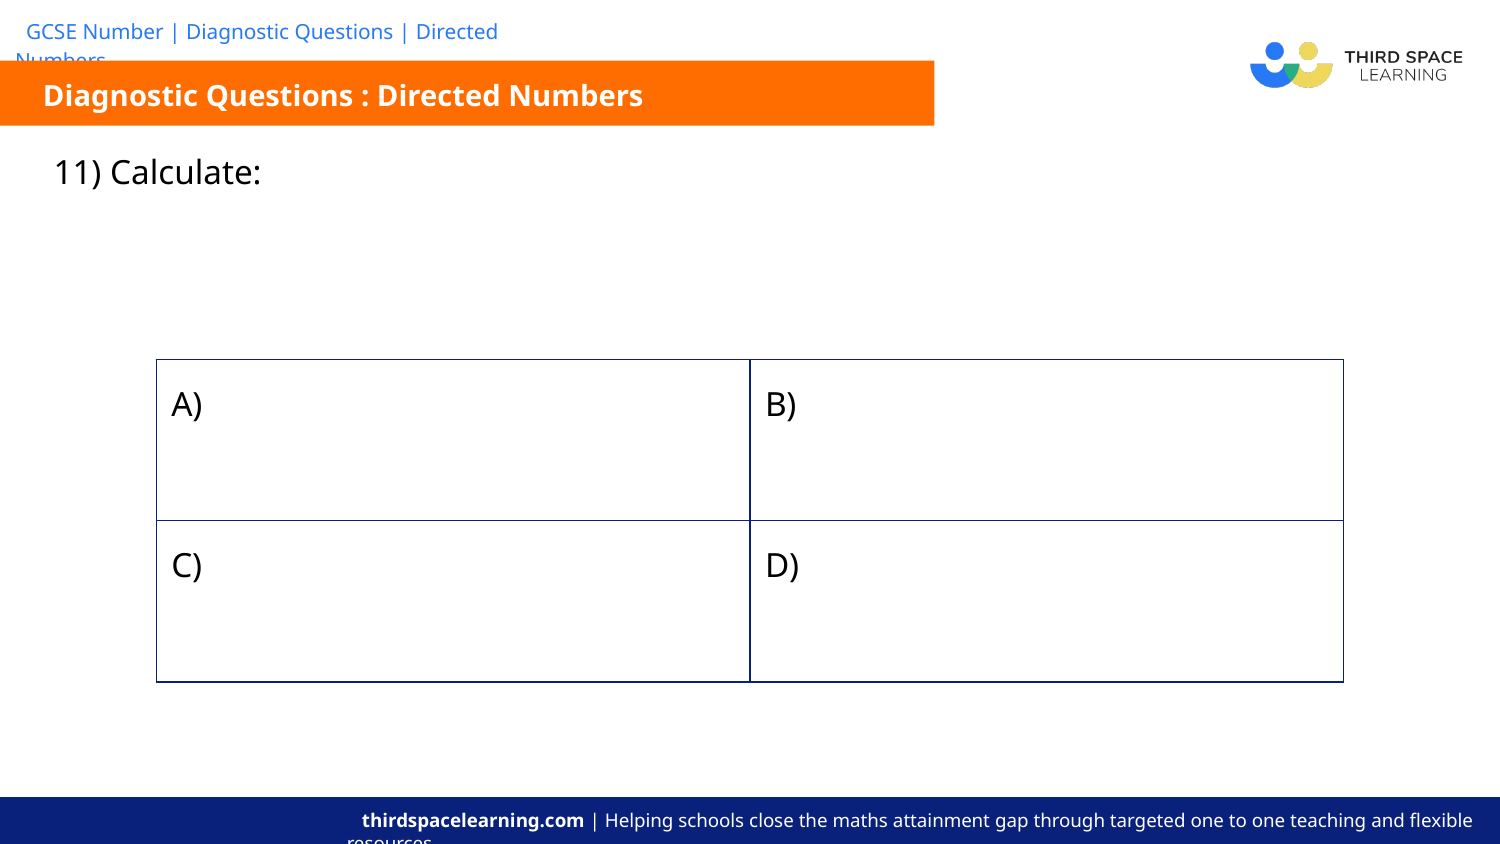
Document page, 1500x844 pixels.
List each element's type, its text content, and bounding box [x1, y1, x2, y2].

picture [1250, 33, 1465, 99]
text_box Diagnostic Questions : Directed Numbers [27, 61, 778, 127]
